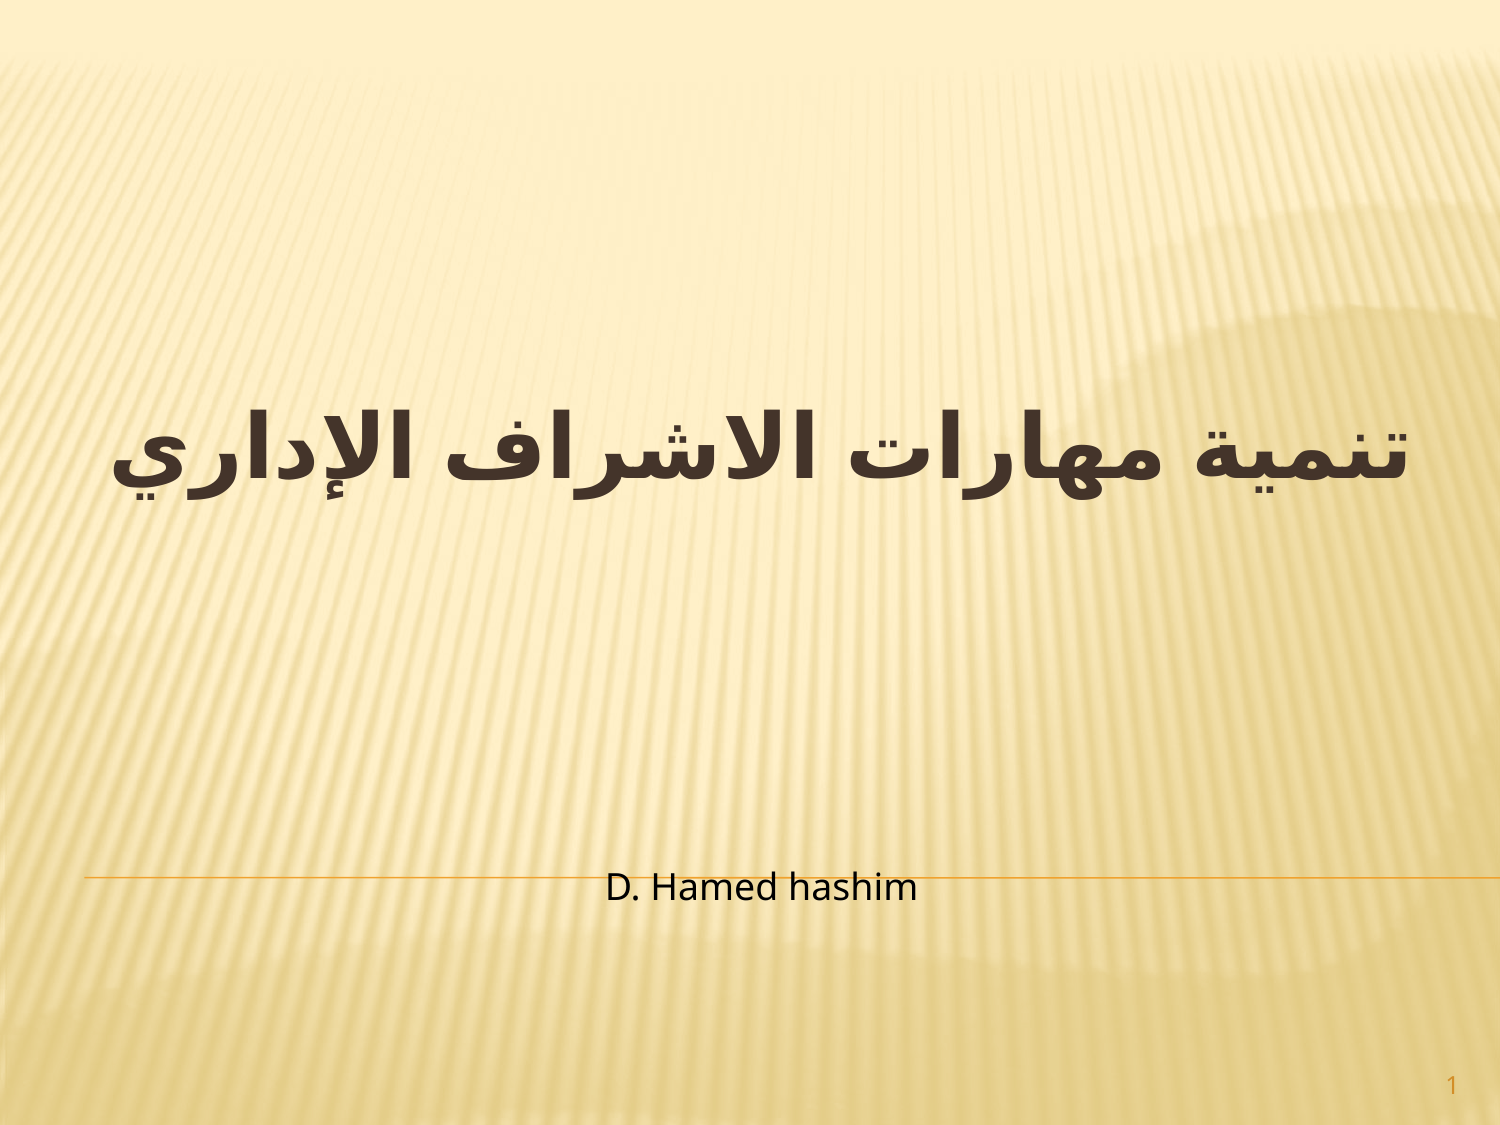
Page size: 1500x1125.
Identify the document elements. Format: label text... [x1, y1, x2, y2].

text_box D. Hamed hashim [386, 855, 1137, 916]
slide_number 1 [1350, 1061, 1475, 1103]
subtitle تنمية مهارات الاشراف الإداري [58, 292, 1465, 504]
